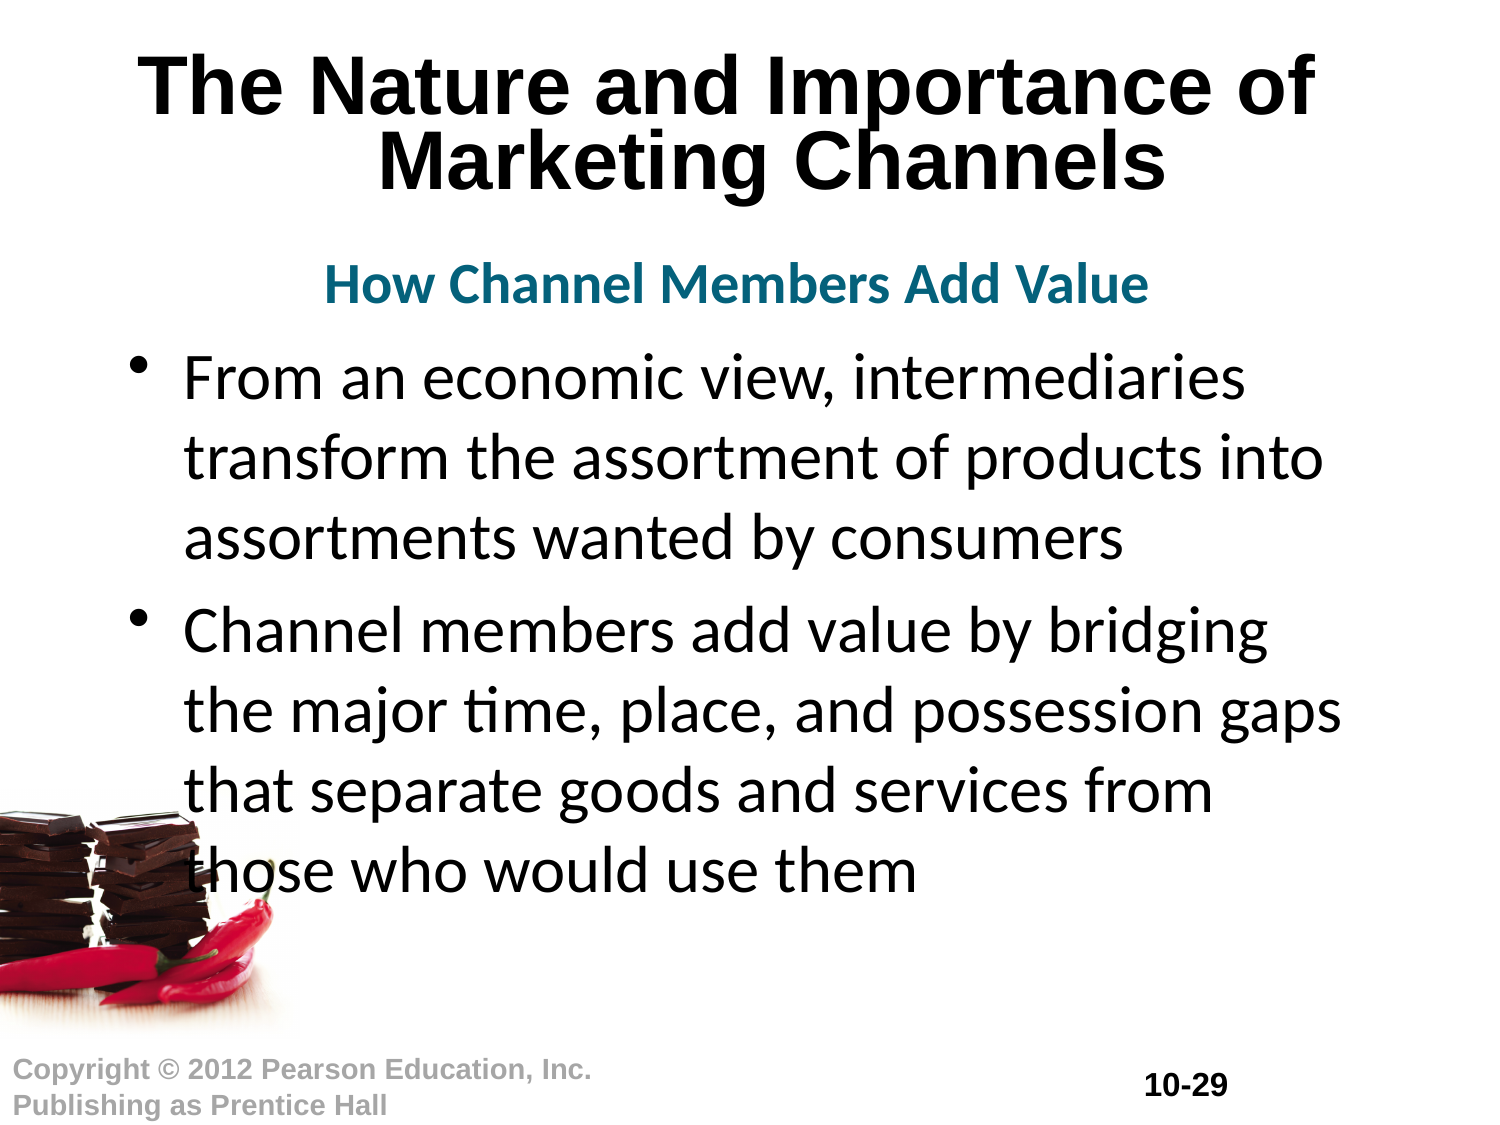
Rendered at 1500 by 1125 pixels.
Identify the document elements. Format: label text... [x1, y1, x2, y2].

list From an economic view, intermediaries transform the assortment of products into assortments wanted by consumers Channel members add value by bridging the major time, place, and possession gaps that separate goods and services from those who would use them [112, 324, 1388, 1001]
list How Channel Members Add Value [149, 237, 1326, 301]
picture [0, 789, 300, 1039]
title The Nature and Importance of Marketing Channels [112, 37, 1388, 226]
